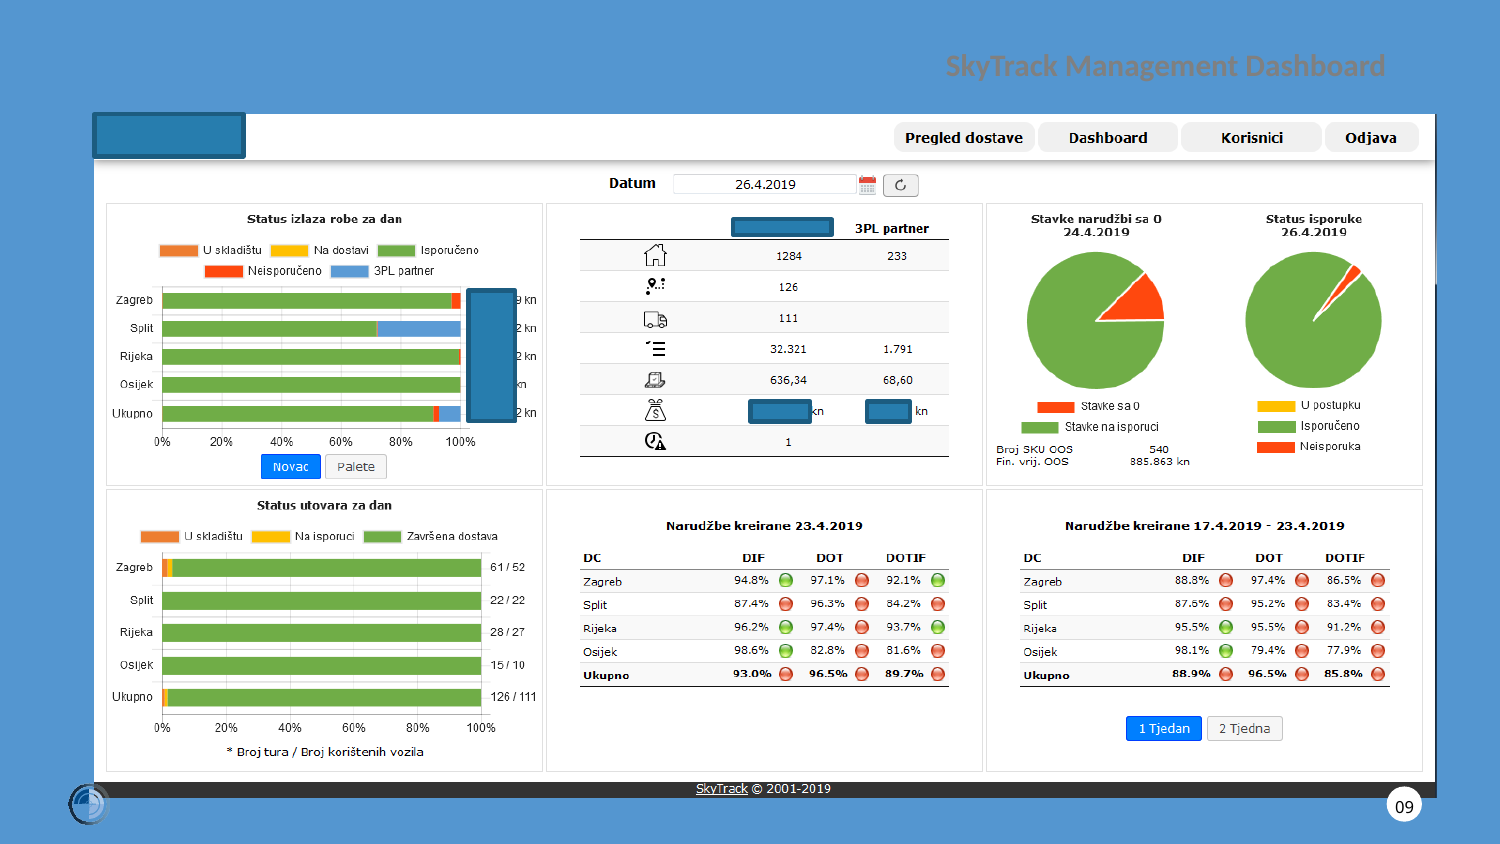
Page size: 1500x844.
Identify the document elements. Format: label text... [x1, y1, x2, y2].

text_box SkyTrack Management Dashboard [930, 37, 1402, 90]
text_box 09 [1369, 801, 1441, 825]
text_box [68, 783, 110, 825]
picture [94, 113, 1437, 798]
